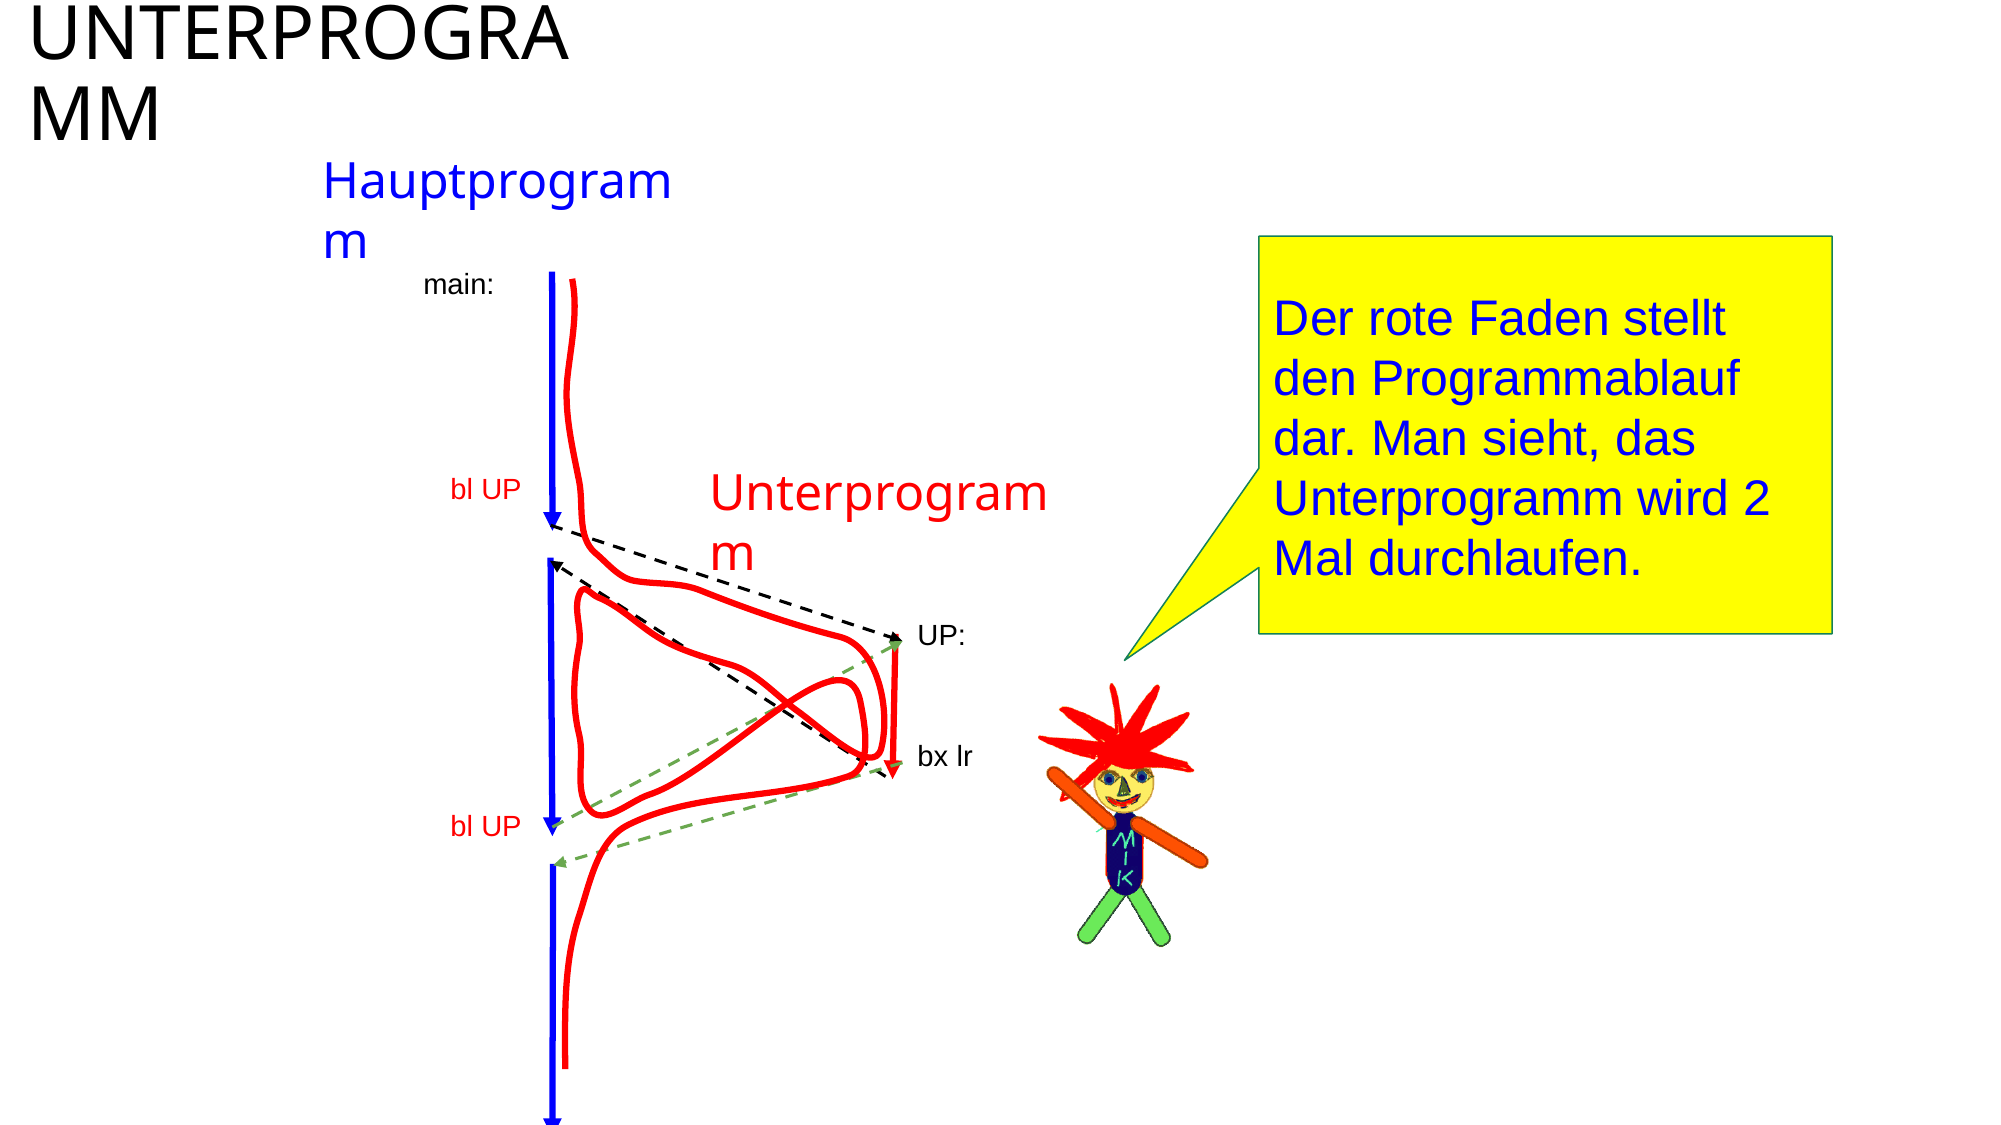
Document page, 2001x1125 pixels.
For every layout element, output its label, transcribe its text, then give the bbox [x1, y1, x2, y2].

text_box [549, 560, 886, 642]
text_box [550, 524, 903, 640]
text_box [552, 640, 903, 762]
text_box Hauptprogramm [307, 133, 707, 214]
text_box Der rote Faden stellt den Programmablauf dar. Man sieht, das Unterprogramm wird 2 Mal durchlaufen. [1124, 236, 1833, 661]
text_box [552, 762, 903, 866]
text_box [566, 278, 583, 523]
text_box bx lr [908, 722, 1020, 803]
title UNTERPROGRAMM [12, 17, 649, 134]
picture [1026, 673, 1217, 955]
text_box UP: [908, 601, 1020, 681]
text_box main: [408, 250, 526, 331]
text_box Unterprogramm [694, 445, 1094, 526]
text_box bl UP [435, 455, 546, 526]
text_box bl UP [435, 792, 547, 863]
text_box [565, 874, 593, 1070]
